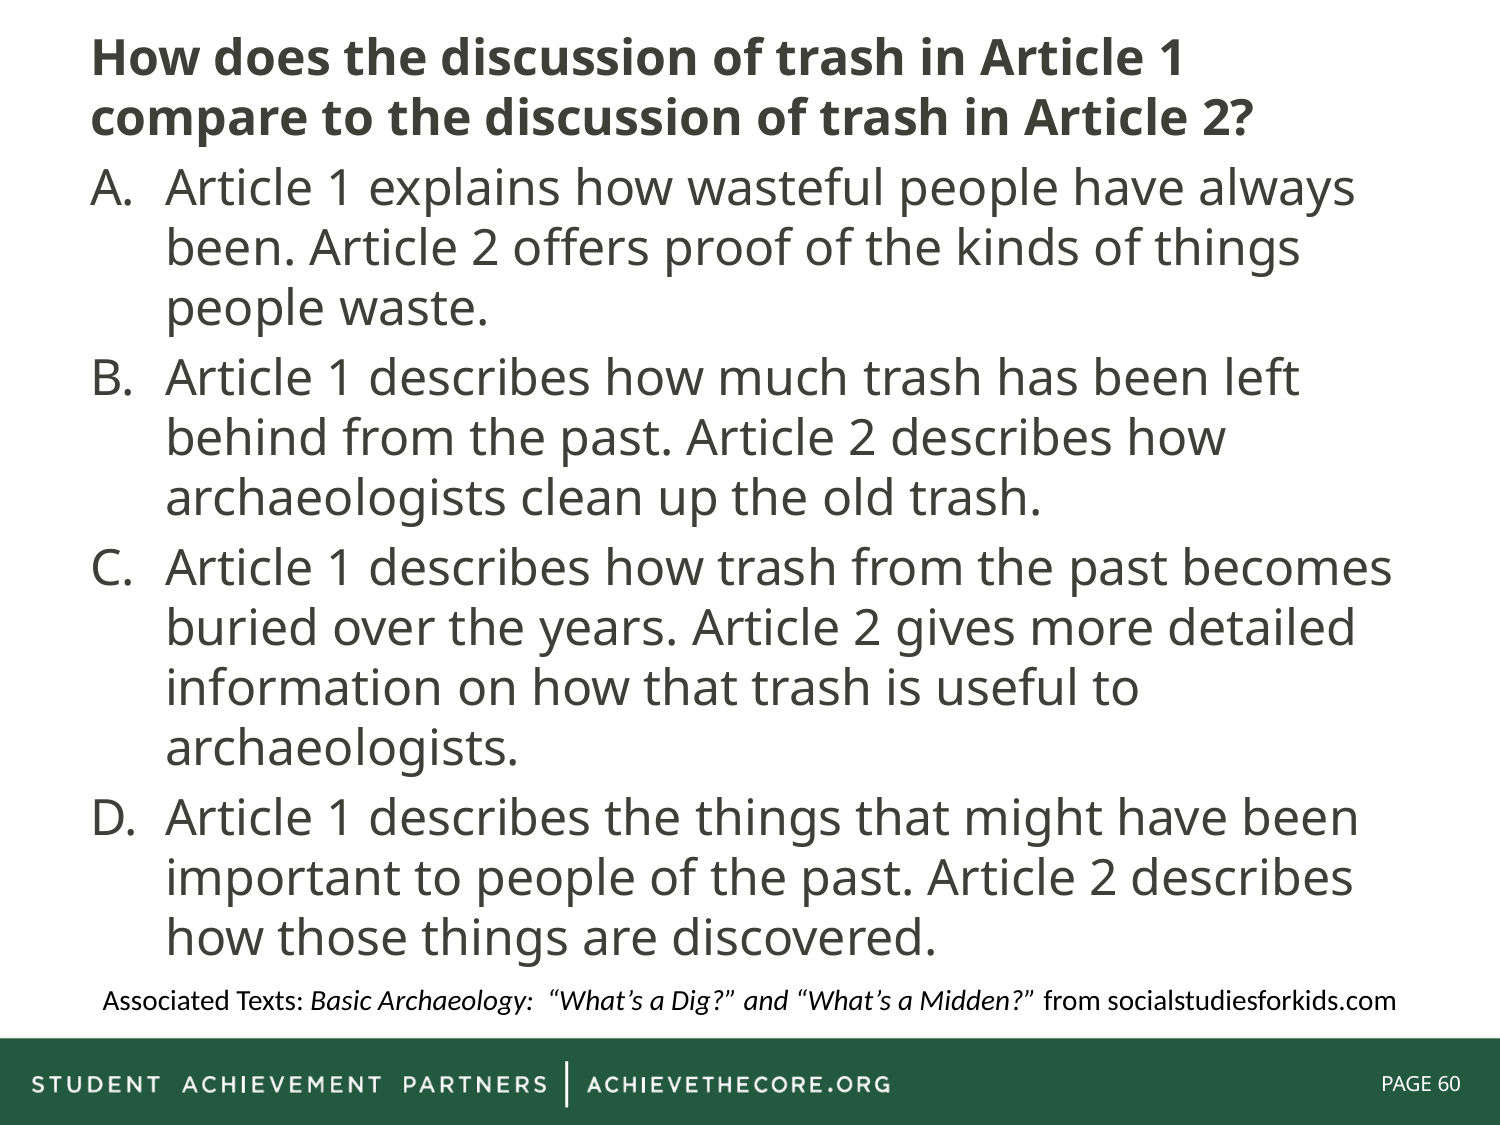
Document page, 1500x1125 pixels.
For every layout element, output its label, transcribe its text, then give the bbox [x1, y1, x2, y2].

list How does the discussion of trash in Article 1 compare to the discussion of trash in Article 2? Article 1 explains how wasteful people have always been. Article 2 offers proof of the kinds of things people waste. Article 1 describes how much trash has been left behind from the past. Article 2 describes how archaeologists clean up the old trash. Article 1 describes how trash from the past becomes buried over the years. Article 2 gives more detailed information on how that trash is useful to archaeologists. Article 1 describes the things that might have been important to people of the past. Article 2 describes how those things are discovered. [75, 18, 1425, 973]
text_box Associated Texts: Basic Archaeology: “What’s a Dig?” and “What’s a Midden?” from socialstudiesforkids.com [74, 973, 1425, 1024]
